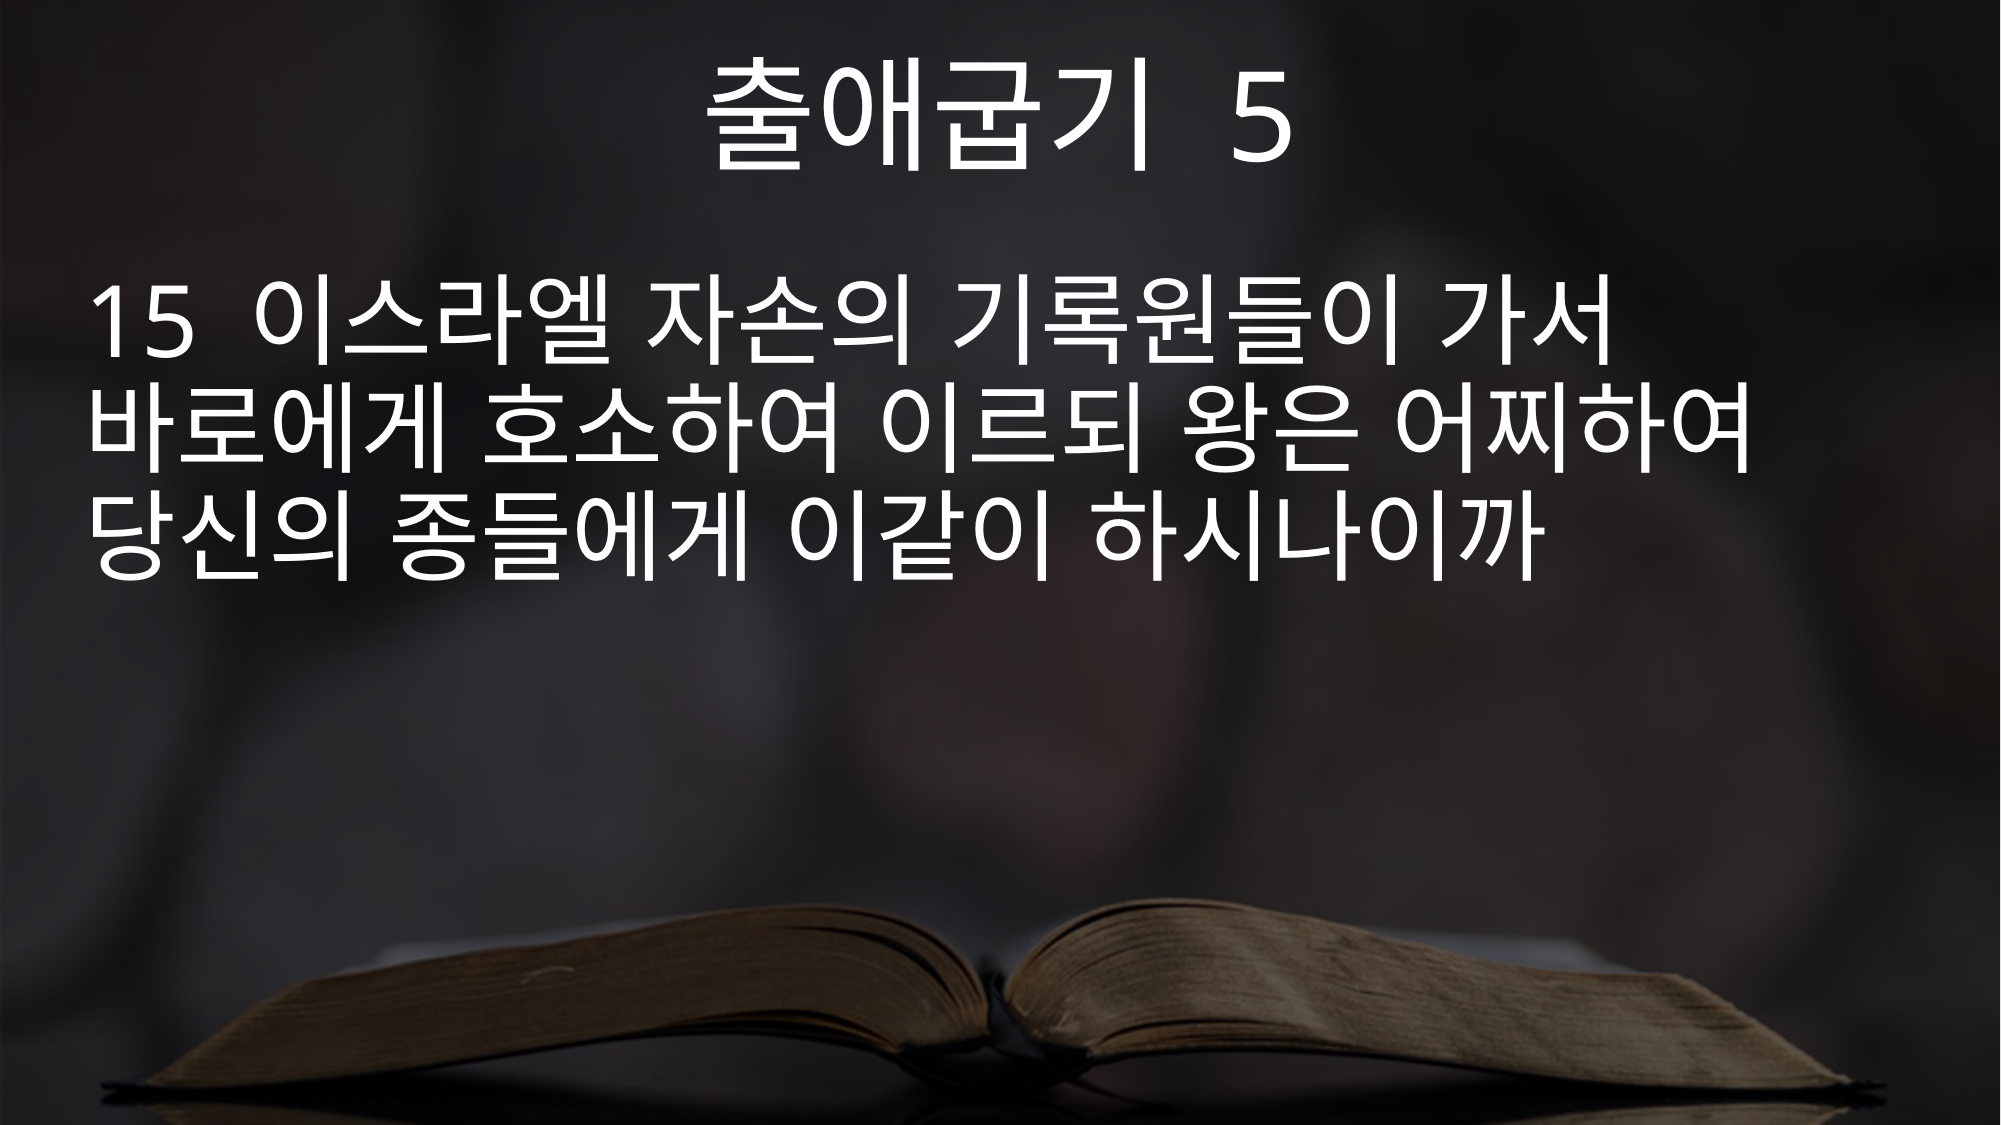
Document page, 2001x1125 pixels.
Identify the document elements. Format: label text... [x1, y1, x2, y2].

footer 출애굽기 5 [0, 32, 2000, 192]
picture [0, 0, 2001, 1125]
list 15 이스라엘 자손의 기록원들이 가서 바로에게 호소하여 이르되 왕은 어찌하여 당신의 종들에게 이같이 하시나이까 [69, 263, 1953, 423]
